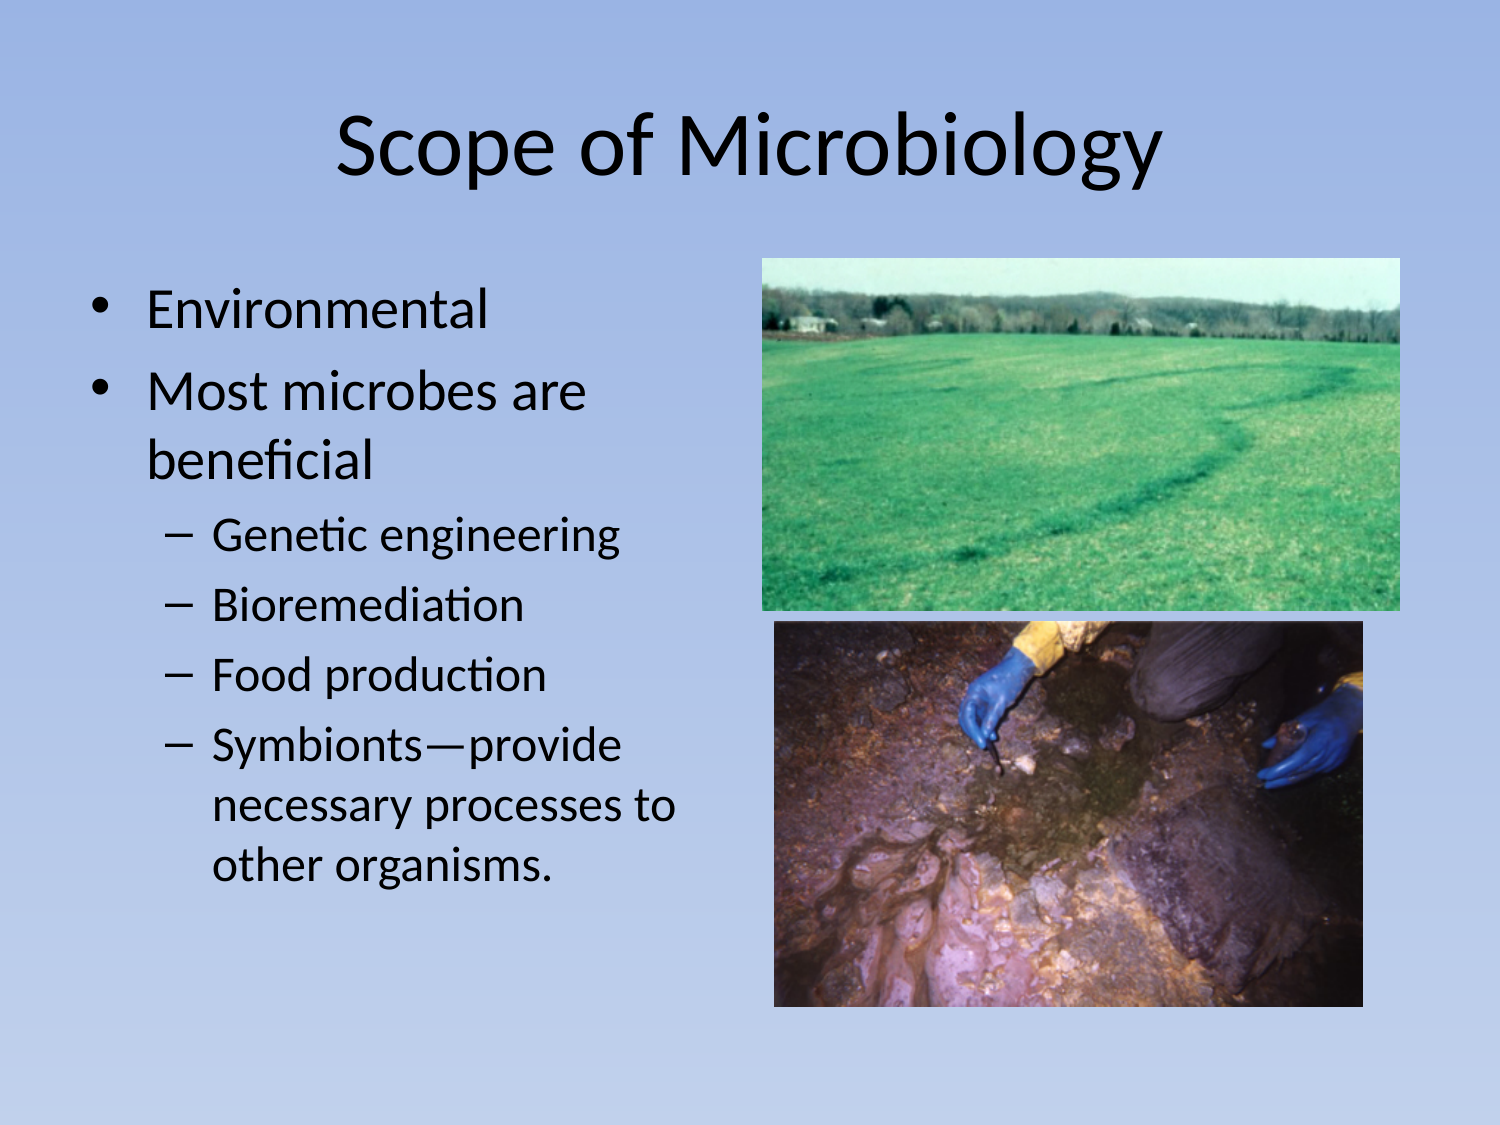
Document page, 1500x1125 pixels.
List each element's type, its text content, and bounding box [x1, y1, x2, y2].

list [762, 258, 1401, 611]
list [774, 621, 1363, 1007]
title Scope of Microbiology [75, 45, 1425, 233]
list Environmental Most microbes are beneficial Genetic engineering Bioremediation Food production Symbionts—provide necessary processes to other organisms. [75, 262, 738, 1006]
